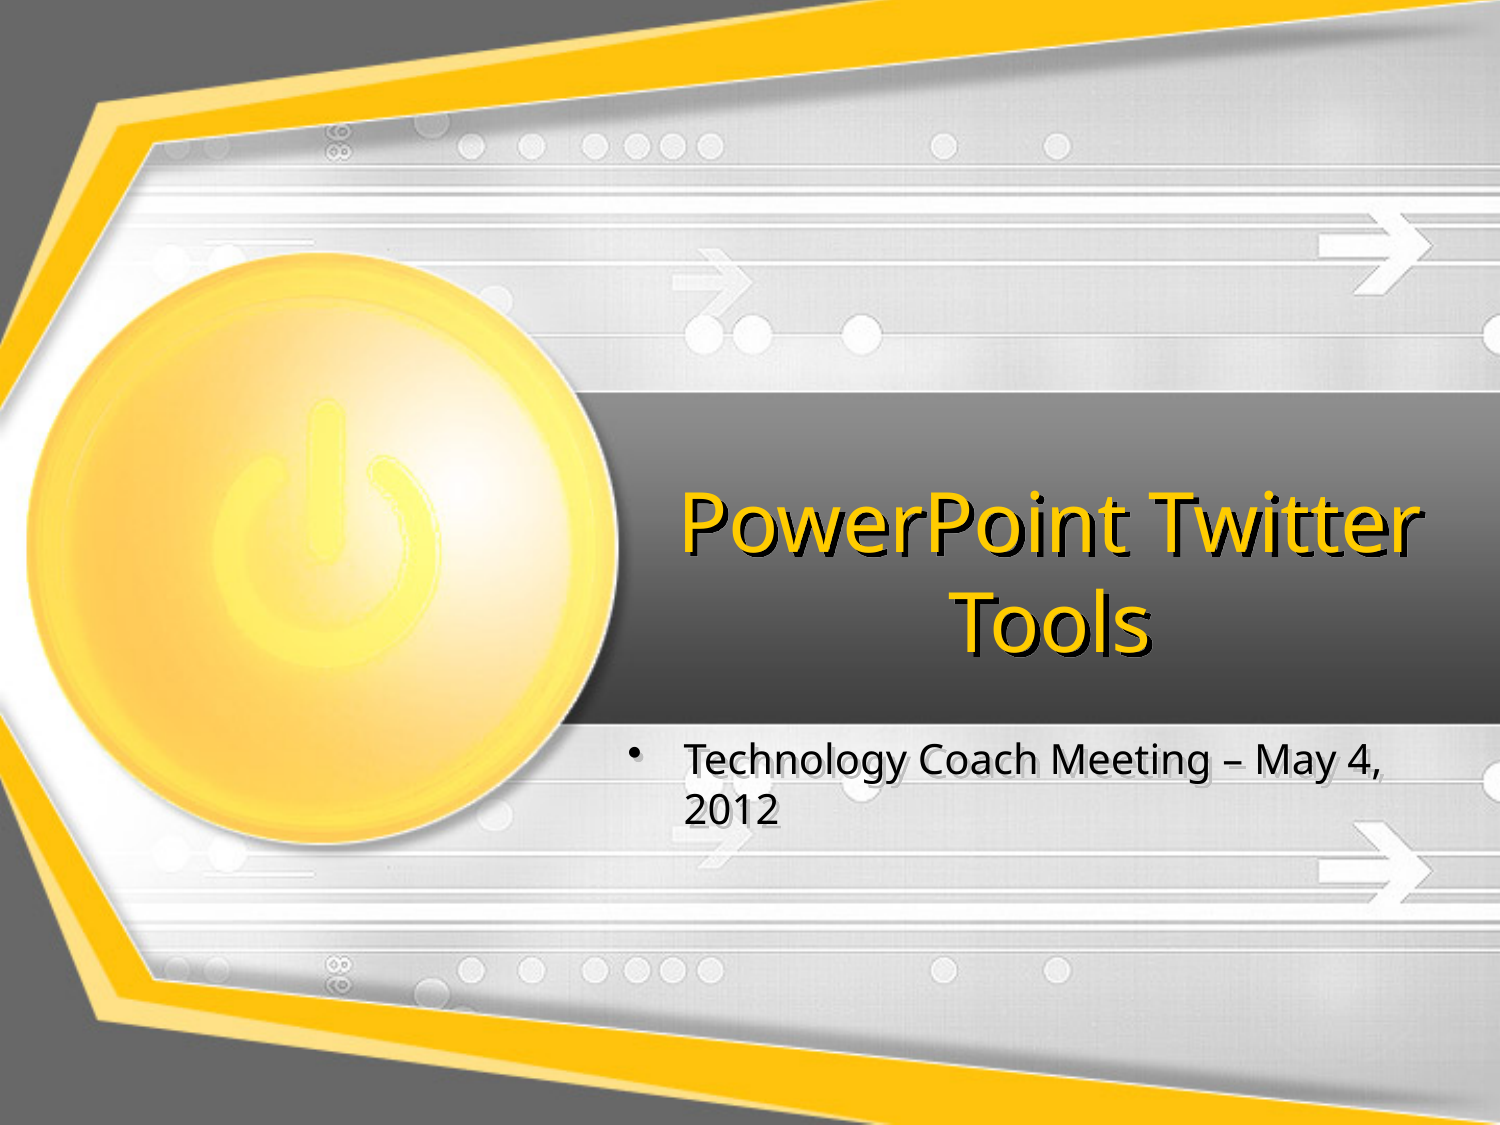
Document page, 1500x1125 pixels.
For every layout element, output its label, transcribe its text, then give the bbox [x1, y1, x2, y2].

title PowerPoint Twitter Tools [624, 437, 1476, 701]
list Technology Coach Meeting – May 4, 2012 [612, 724, 1500, 801]
picture [0, 0, 1500, 1125]
